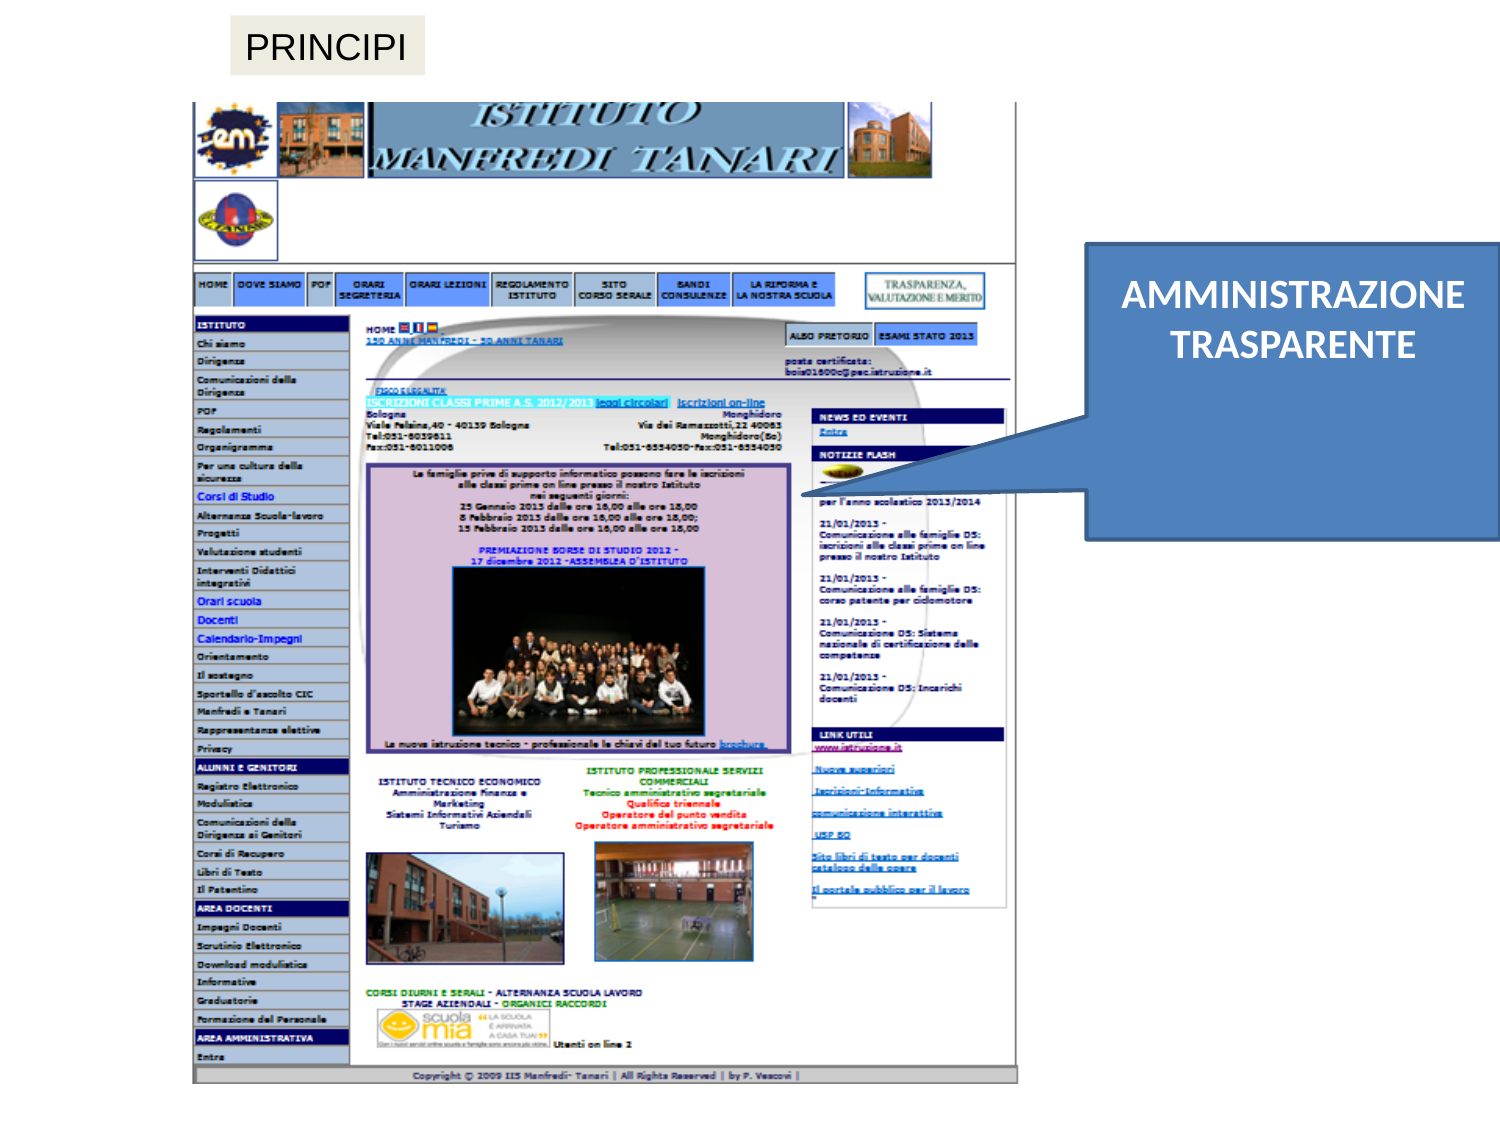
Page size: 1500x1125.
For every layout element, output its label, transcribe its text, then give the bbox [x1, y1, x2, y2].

text_box PRINCIPI [230, 15, 426, 76]
title Come si fa [74, 44, 1426, 233]
text_box AMMINISTRAZIONE TRASPARENTE [1039, 241, 1500, 542]
picture [176, 102, 1034, 1084]
